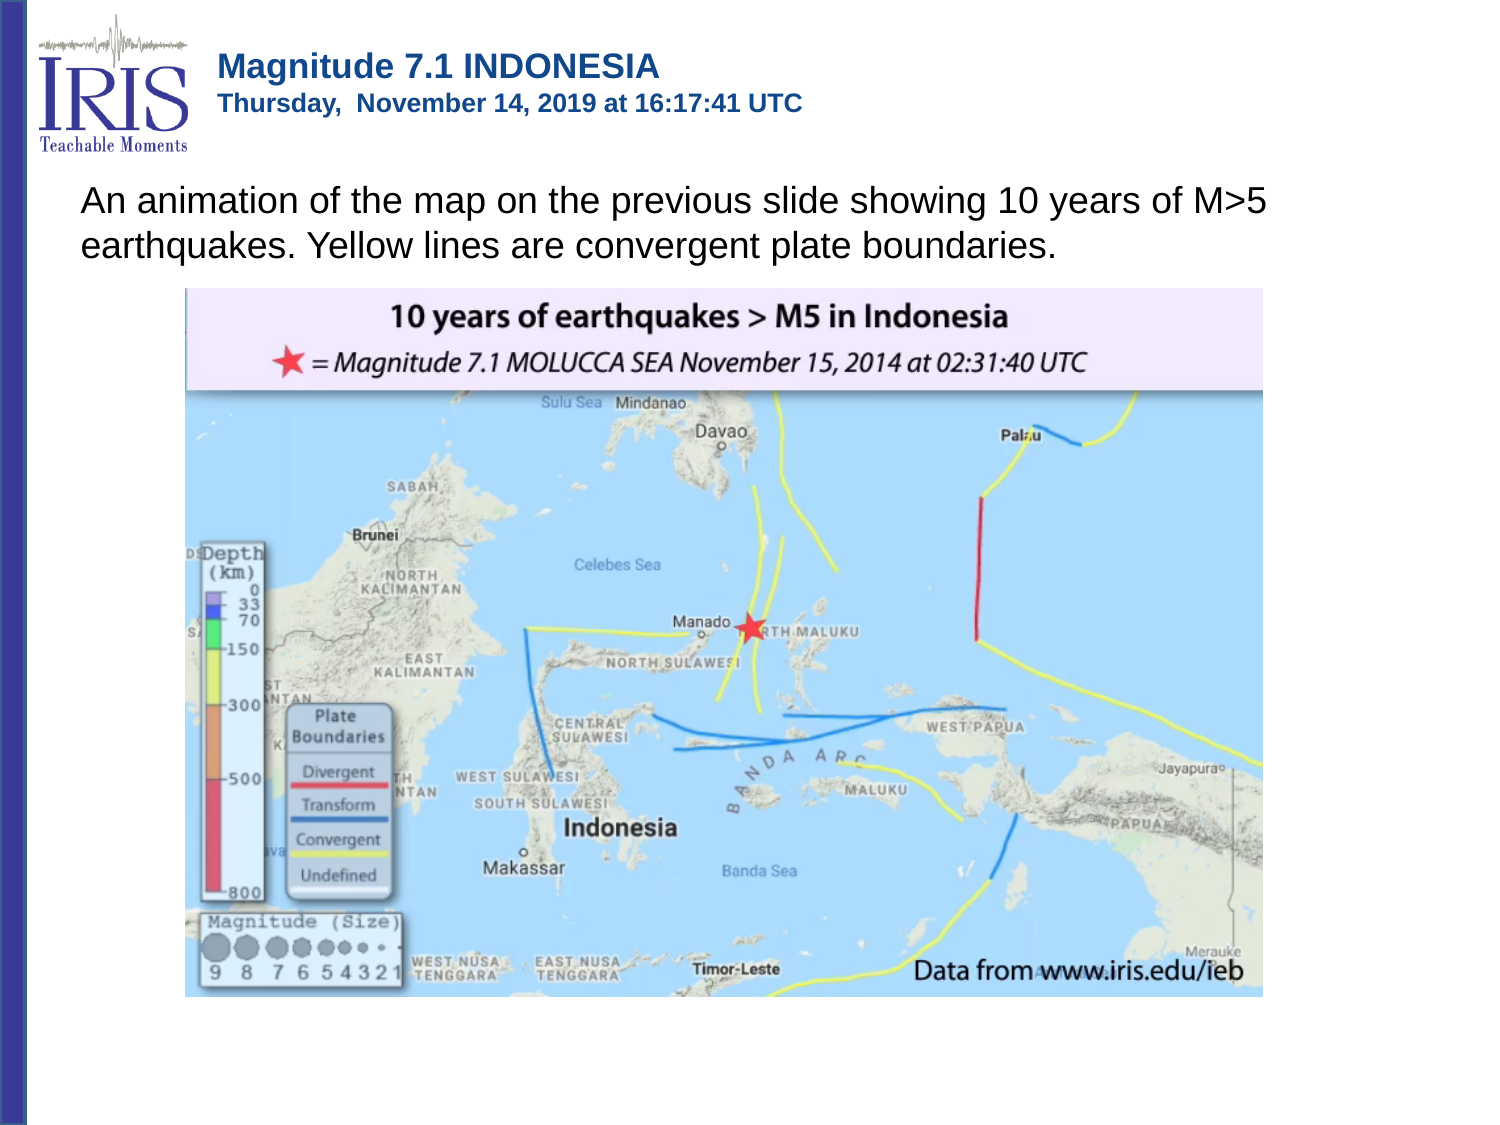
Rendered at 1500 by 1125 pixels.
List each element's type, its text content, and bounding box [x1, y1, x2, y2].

text_box Magnitude 7.1 INDONESIA Thursday, November 14, 2019 at 16:17:41 UTC [202, 0, 1499, 125]
text_box An animation of the map on the previous slide showing 10 years of M>5 earthquakes. Yellow lines are convergent plate boundaries. [65, 168, 1491, 274]
picture [39, 12, 188, 165]
text_box [0, 0, 27, 1125]
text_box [184, 287, 1264, 998]
